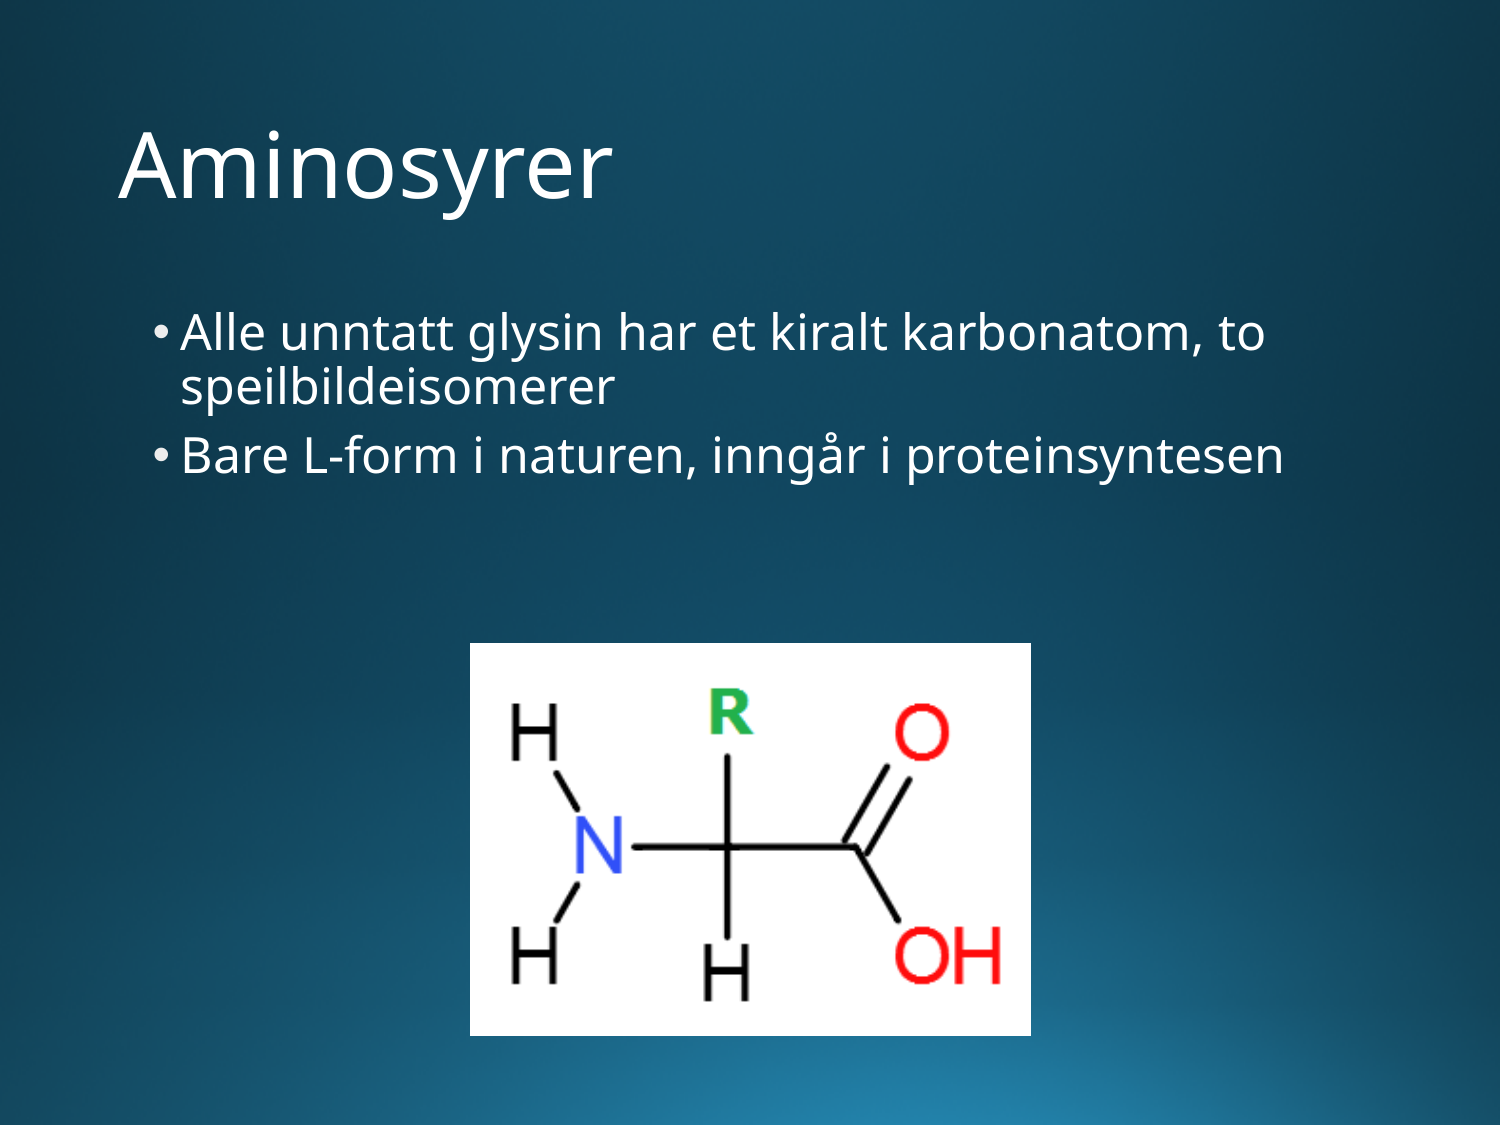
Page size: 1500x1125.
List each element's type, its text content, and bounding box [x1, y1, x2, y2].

title Aminosyrer [103, 59, 1397, 278]
picture [0, 0, 1500, 1125]
list Alle unntatt glysin har et kiralt karbonatom, to speilbildeisomerer Bare L-form i naturen, inngår i proteinsyntesen [137, 299, 1397, 1014]
